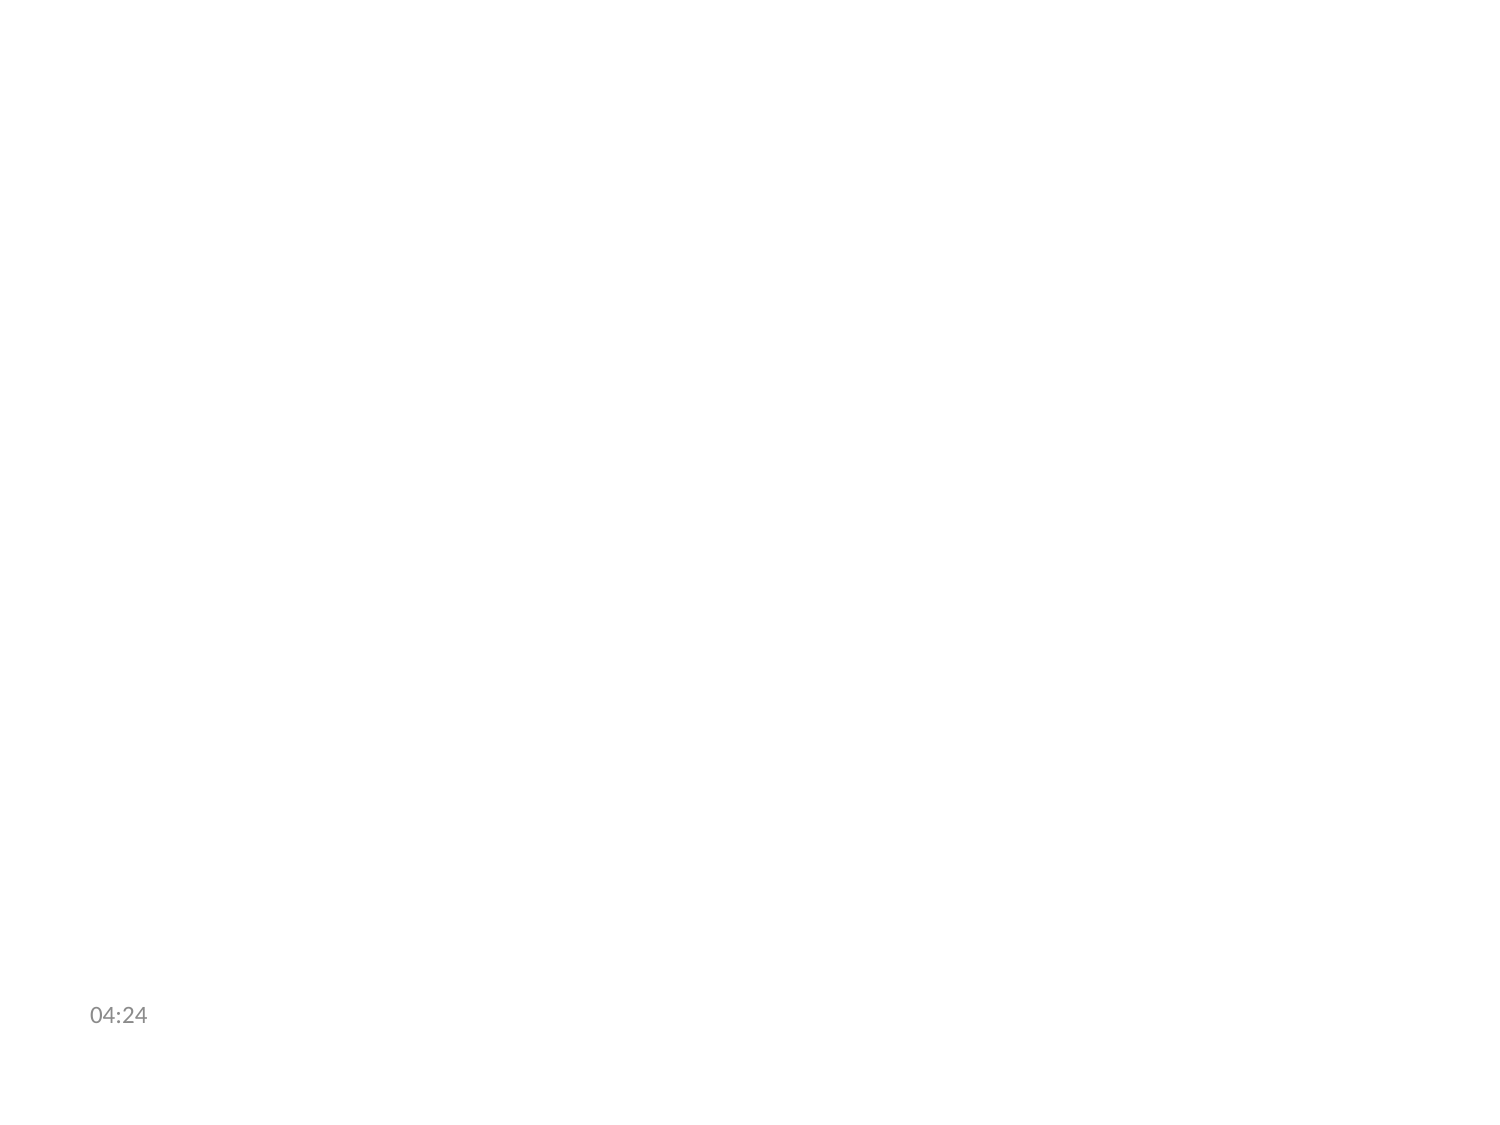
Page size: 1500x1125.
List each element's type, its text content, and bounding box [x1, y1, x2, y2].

text_box 15:35 [75, 983, 425, 1044]
